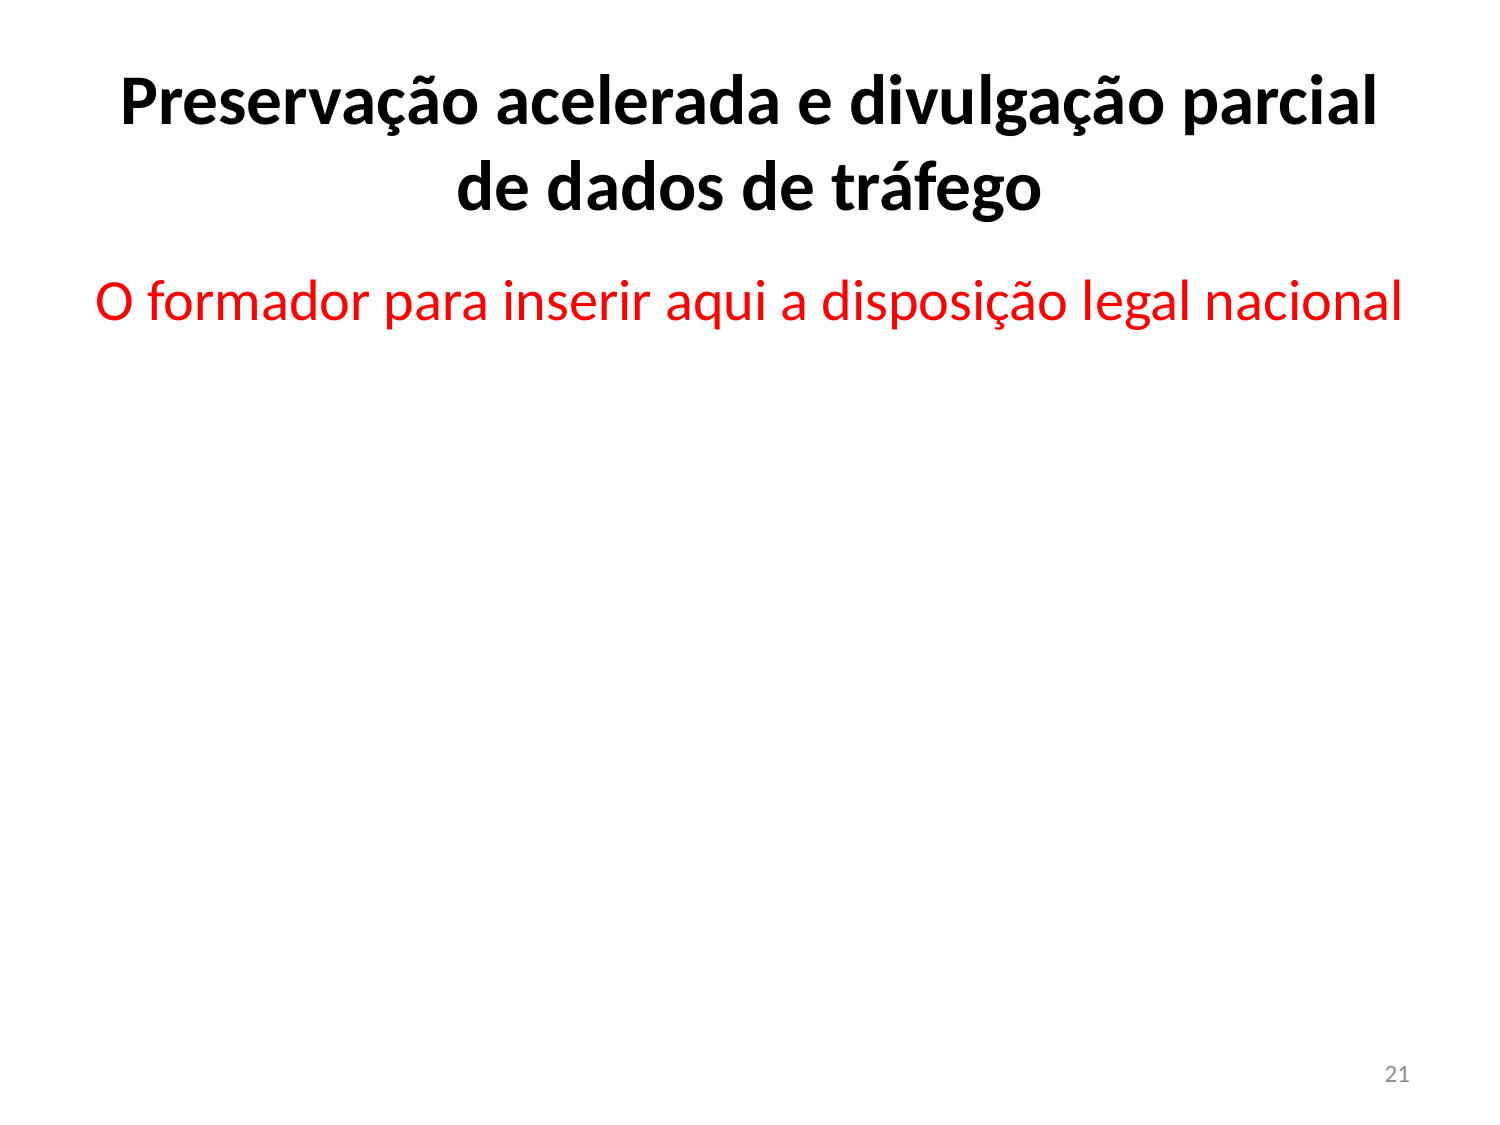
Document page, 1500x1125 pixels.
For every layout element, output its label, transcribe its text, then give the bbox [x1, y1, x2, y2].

slide_number 21 [1074, 1042, 1425, 1103]
title Preservação acelerada e divulgação parcial de dados de tráfego [75, 45, 1425, 233]
list O formador para inserir aqui a disposição legal nacional [75, 262, 1425, 1005]
